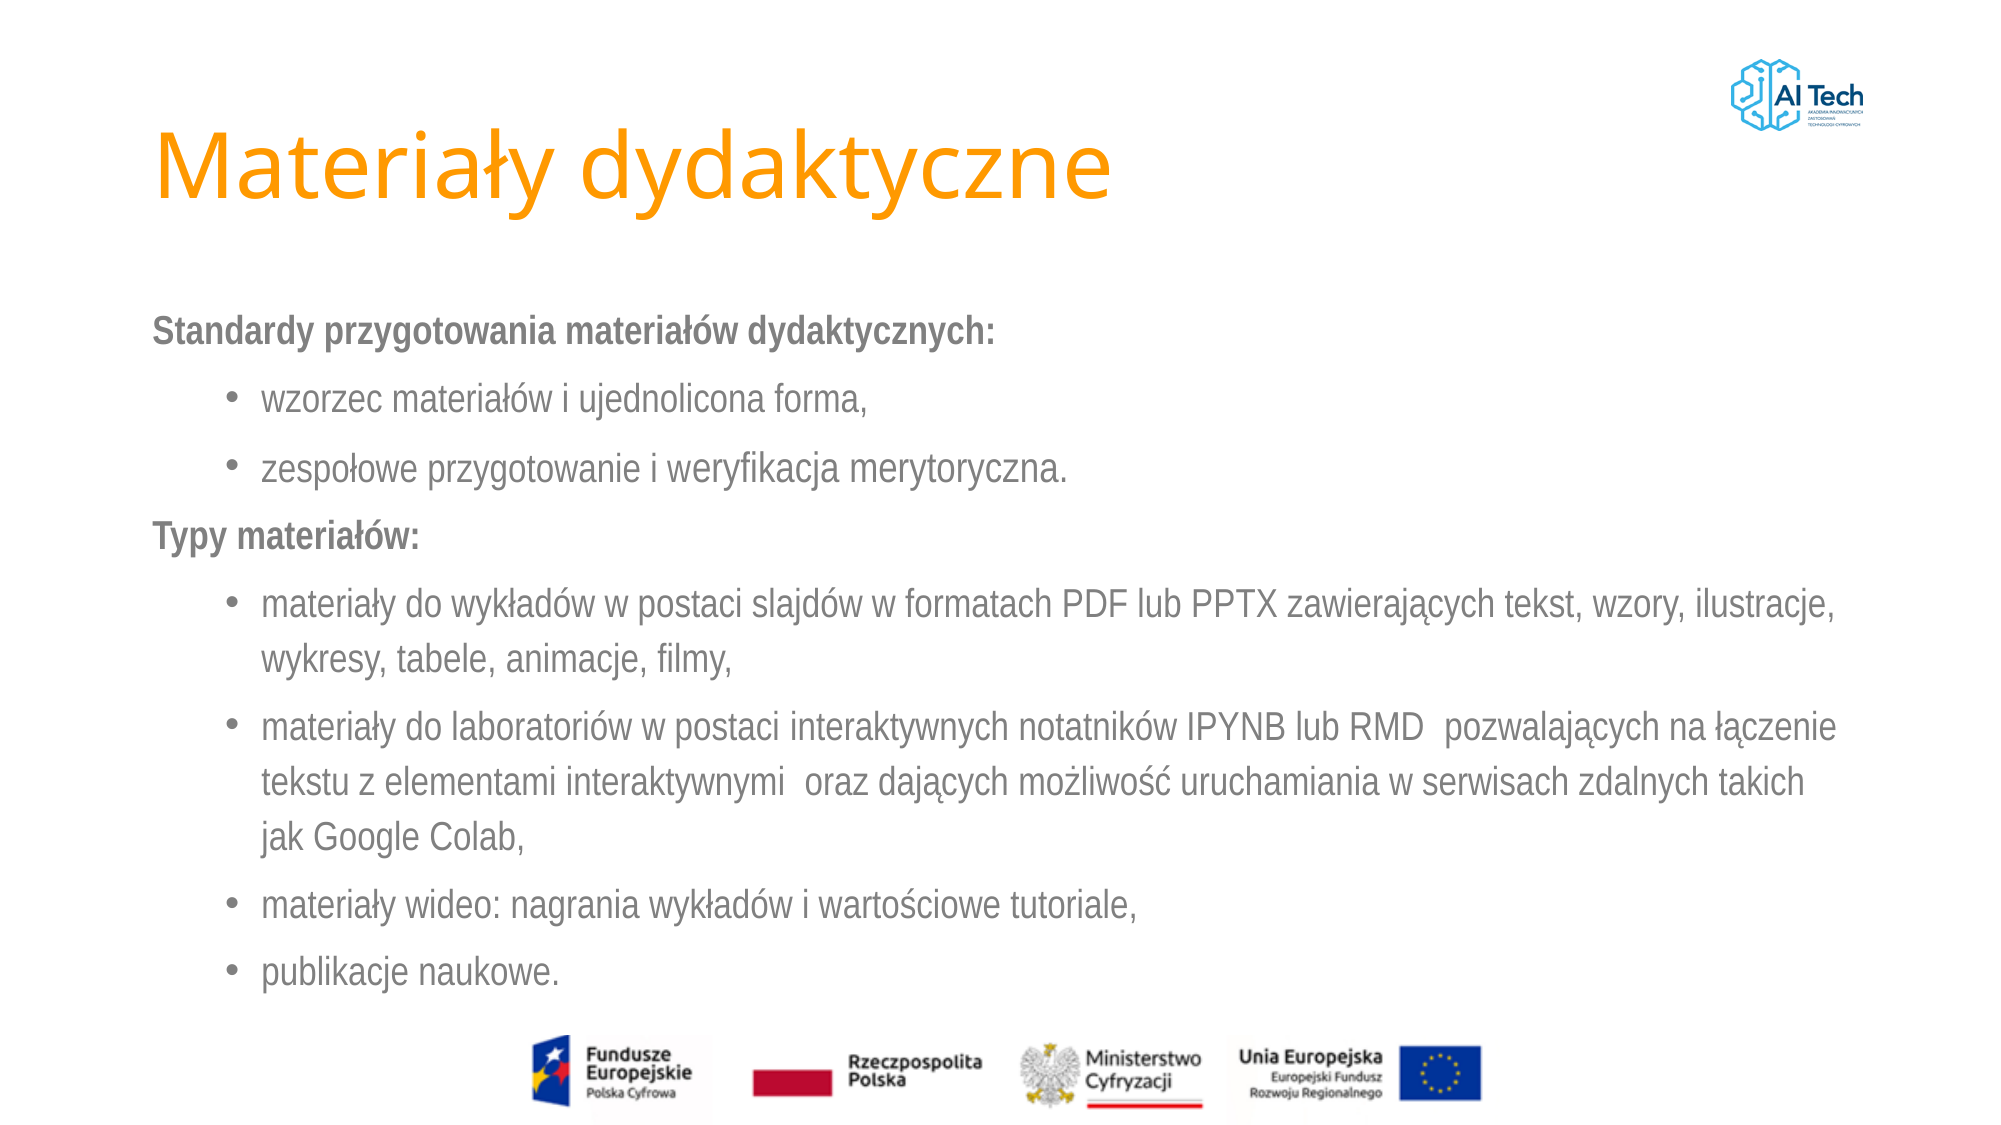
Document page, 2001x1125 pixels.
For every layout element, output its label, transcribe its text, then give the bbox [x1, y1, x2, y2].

title Materiały dydaktyczne [137, 59, 1863, 278]
list Standardy przygotowania materiałów dydaktycznych: wzorzec materiałów i ujednolicona forma, zespołowe przygotowanie i weryfikacja merytoryczna. Typy materiałów: materiały do wykładów w postaci slajdów w formatach PDF lub PPTX zawierających tekst, wzory, ilustracje, wykresy, tabele, animacje, filmy, materiały do laboratoriów w postaci interaktywnych notatników IPYNB lub RMD pozwalających na łączenie tekstu z elementami interaktywnymi oraz dających możliwość uruchamiania w serwisach zdalnych takich jak Google Colab, materiały wideo: nagrania wykładów i wartościowe tutoriale, publikacje naukowe. [137, 290, 1863, 1004]
picture [499, 1035, 1501, 1125]
